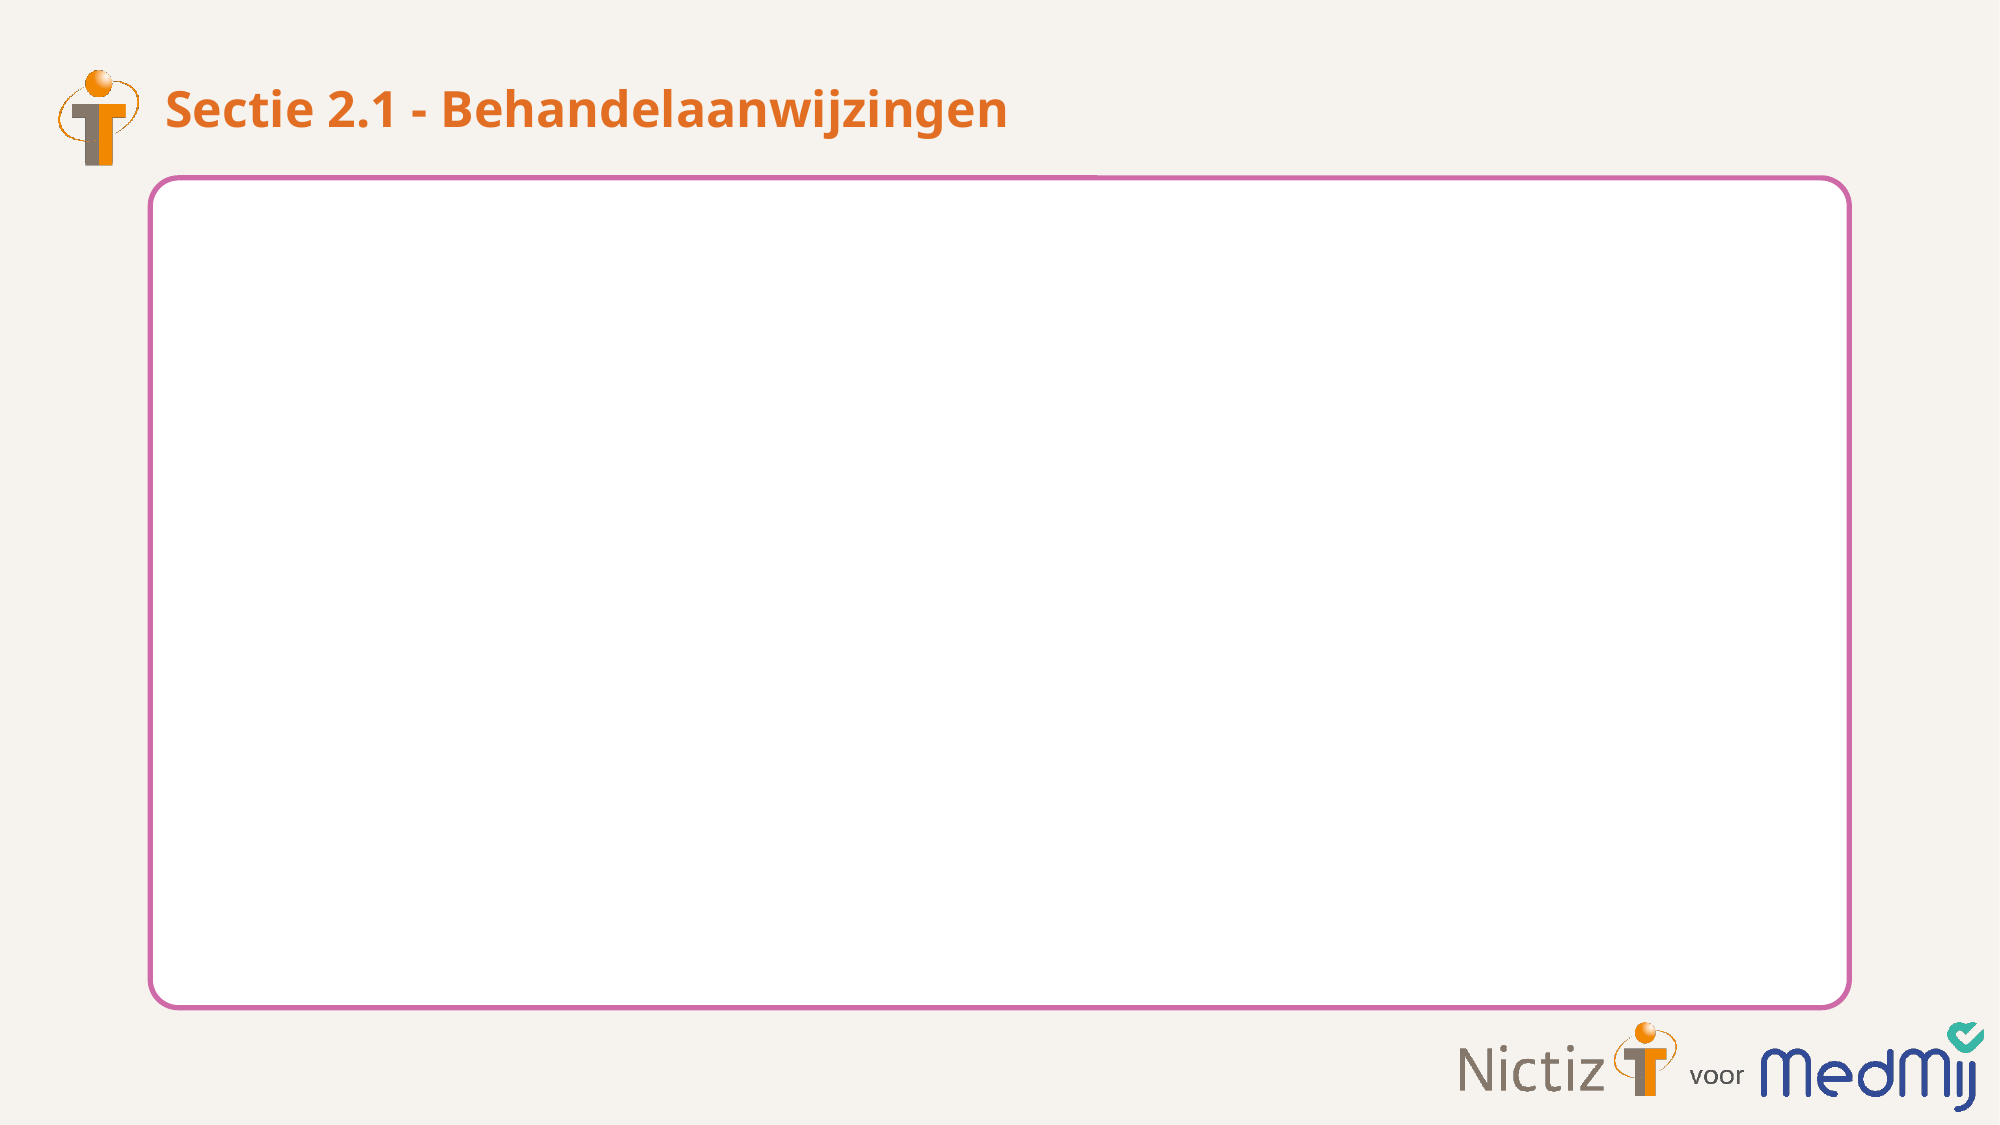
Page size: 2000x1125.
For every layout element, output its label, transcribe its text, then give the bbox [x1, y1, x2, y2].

picture [1457, 1019, 1988, 1113]
title Sectie 2.1 - Behandelaanwijzingen [150, 76, 1850, 165]
picture [50, 66, 151, 187]
